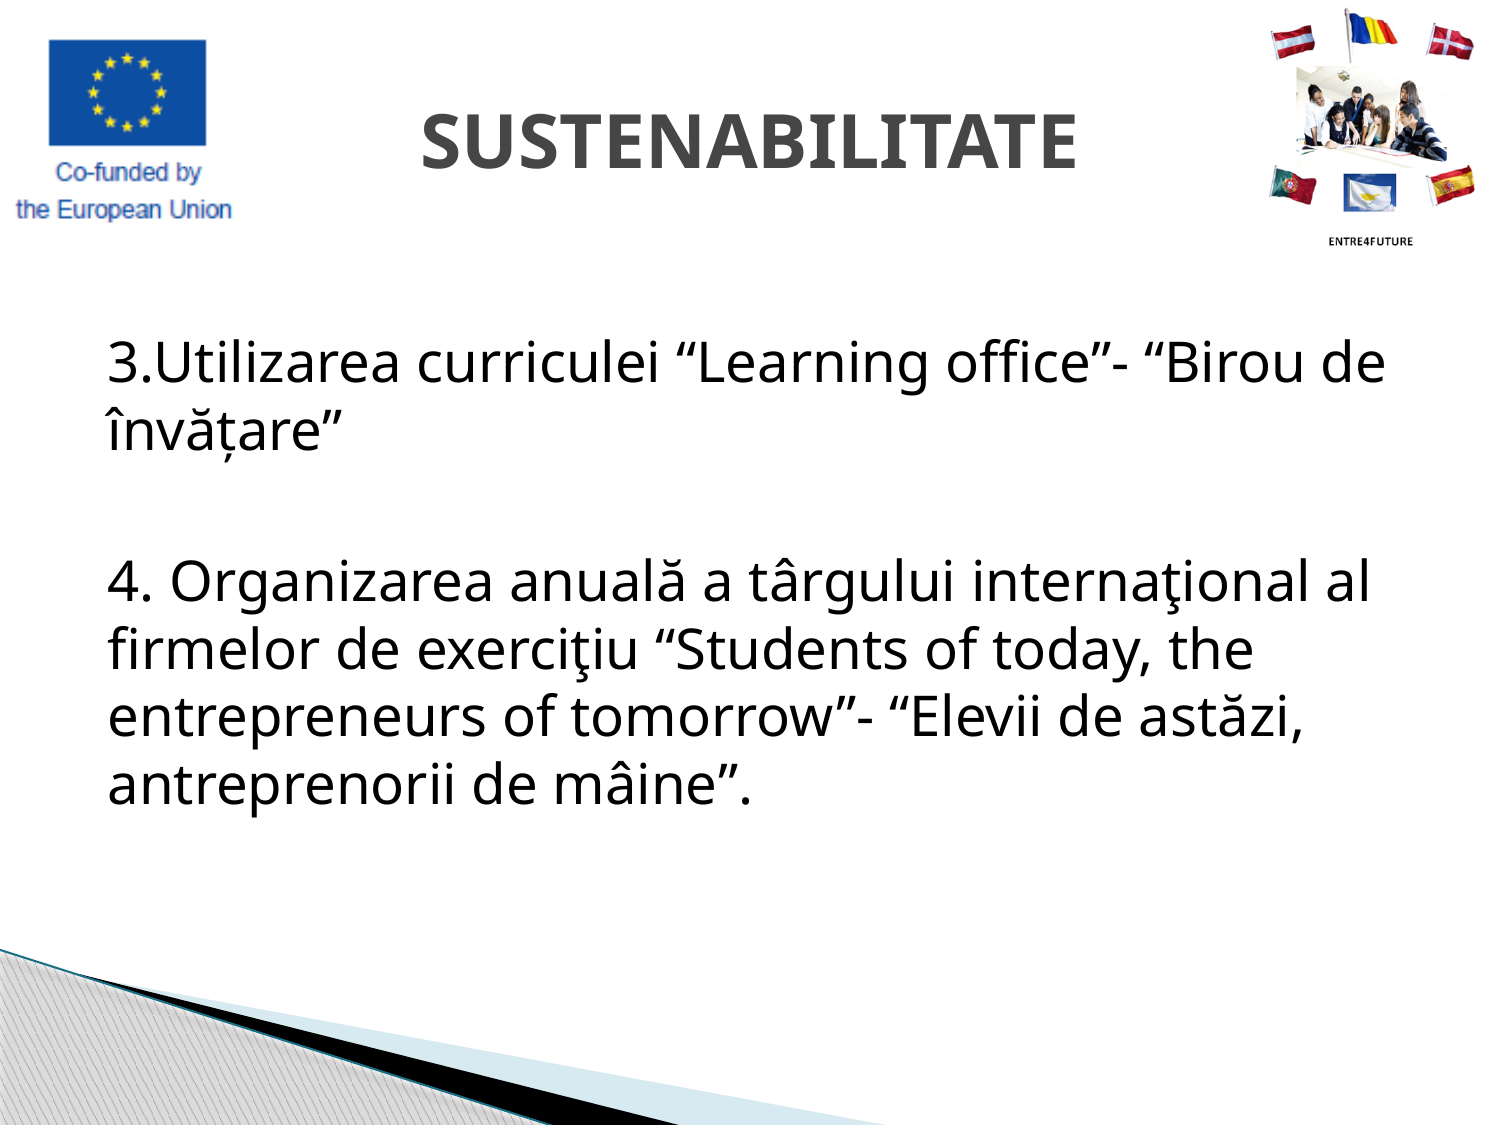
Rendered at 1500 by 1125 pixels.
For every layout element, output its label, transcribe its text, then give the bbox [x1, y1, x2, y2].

title SUSTENABILITATE [258, 45, 1246, 233]
picture [0, 0, 253, 251]
list 3.Utilizarea curriculei “Learning office”- “Birou de învățare” 4. Organizarea anuală a târgului internaţional al firmelor de exerciţiu “Students of today, the entrepreneurs of tomorrow”- “Elevii de astăzi, antreprenorii de mâine”. [75, 243, 1425, 986]
picture [1252, 0, 1500, 270]
